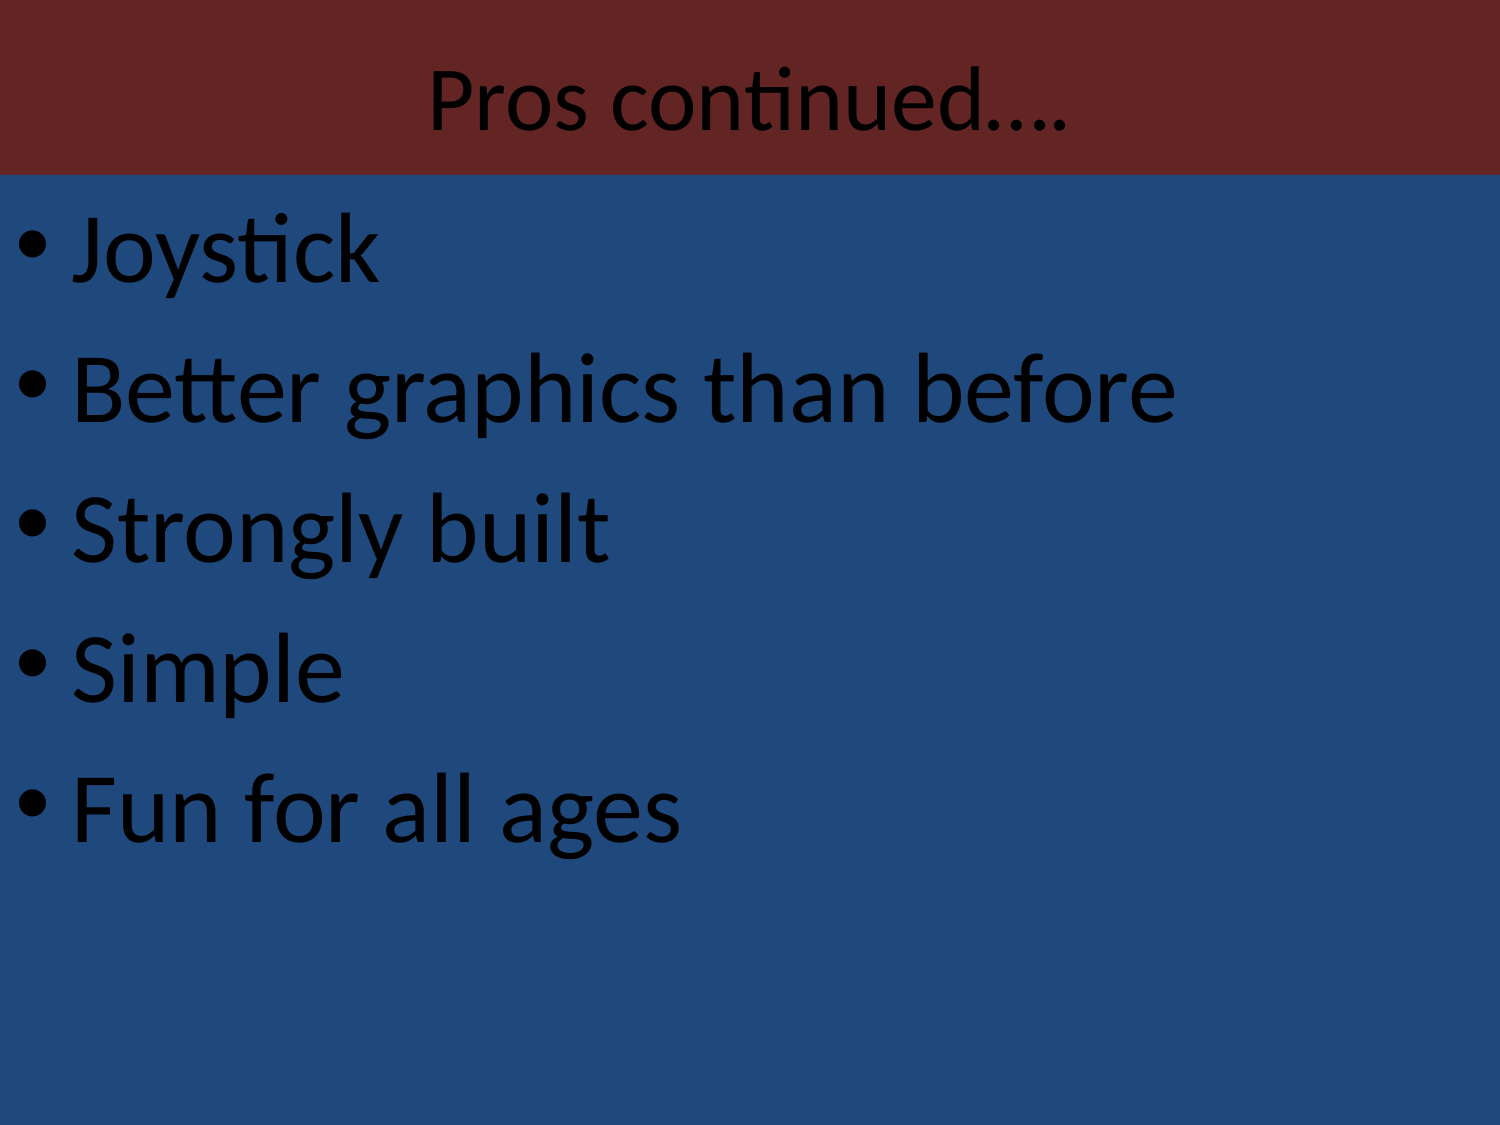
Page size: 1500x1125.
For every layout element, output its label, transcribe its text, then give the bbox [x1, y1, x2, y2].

title Pros continued…. [0, 0, 1500, 174]
list Joystick Better graphics than before Strongly built Simple Fun for all ages [0, 174, 1500, 1125]
